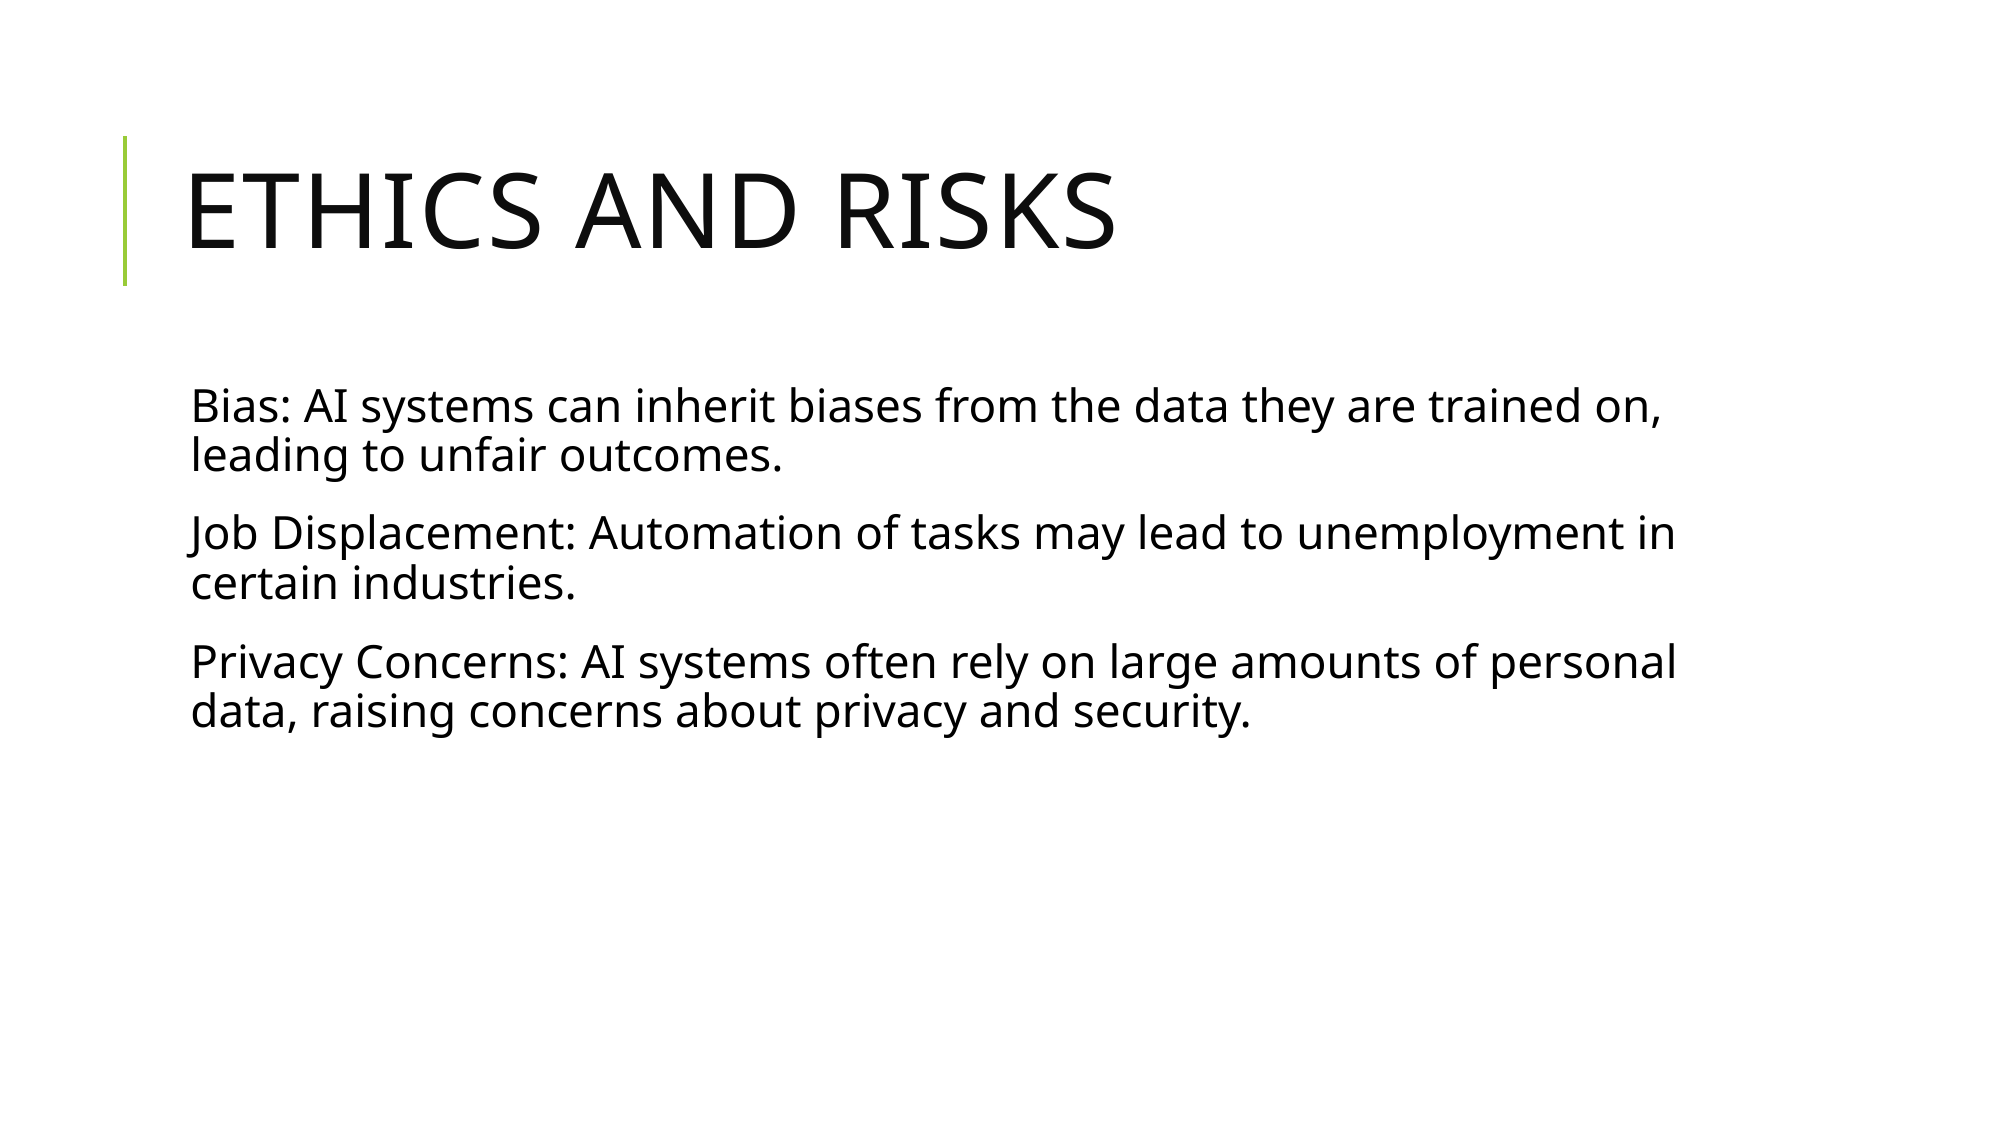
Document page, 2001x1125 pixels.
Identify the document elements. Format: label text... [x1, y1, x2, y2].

list Bias: AI systems can inherit biases from the data they are trained on, leading to unfair outcomes. Job Displacement: Automation of tasks may lead to unemployment in certain industries. Privacy Concerns: AI systems often rely on large amounts of personal data, raising concerns about privacy and security. [168, 375, 1763, 1035]
title Ethics and Risks [168, 96, 1763, 342]
